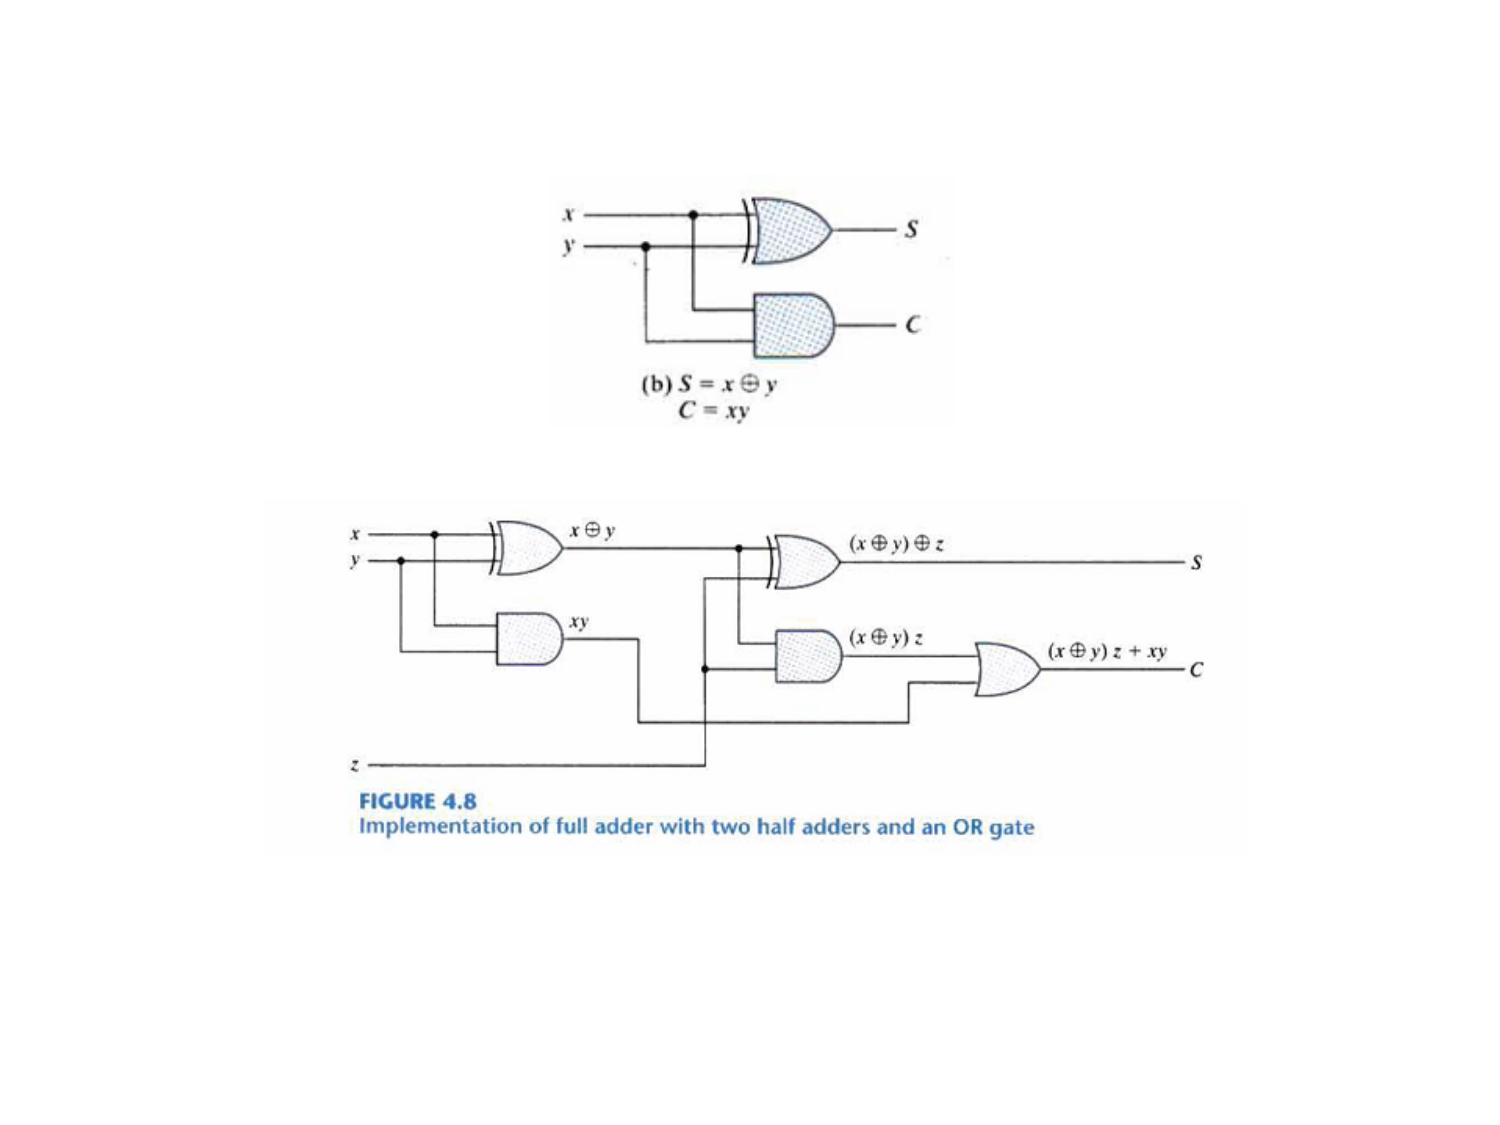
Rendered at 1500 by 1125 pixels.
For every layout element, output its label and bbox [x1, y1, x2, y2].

picture [262, 499, 1246, 857]
picture [549, 174, 955, 428]
